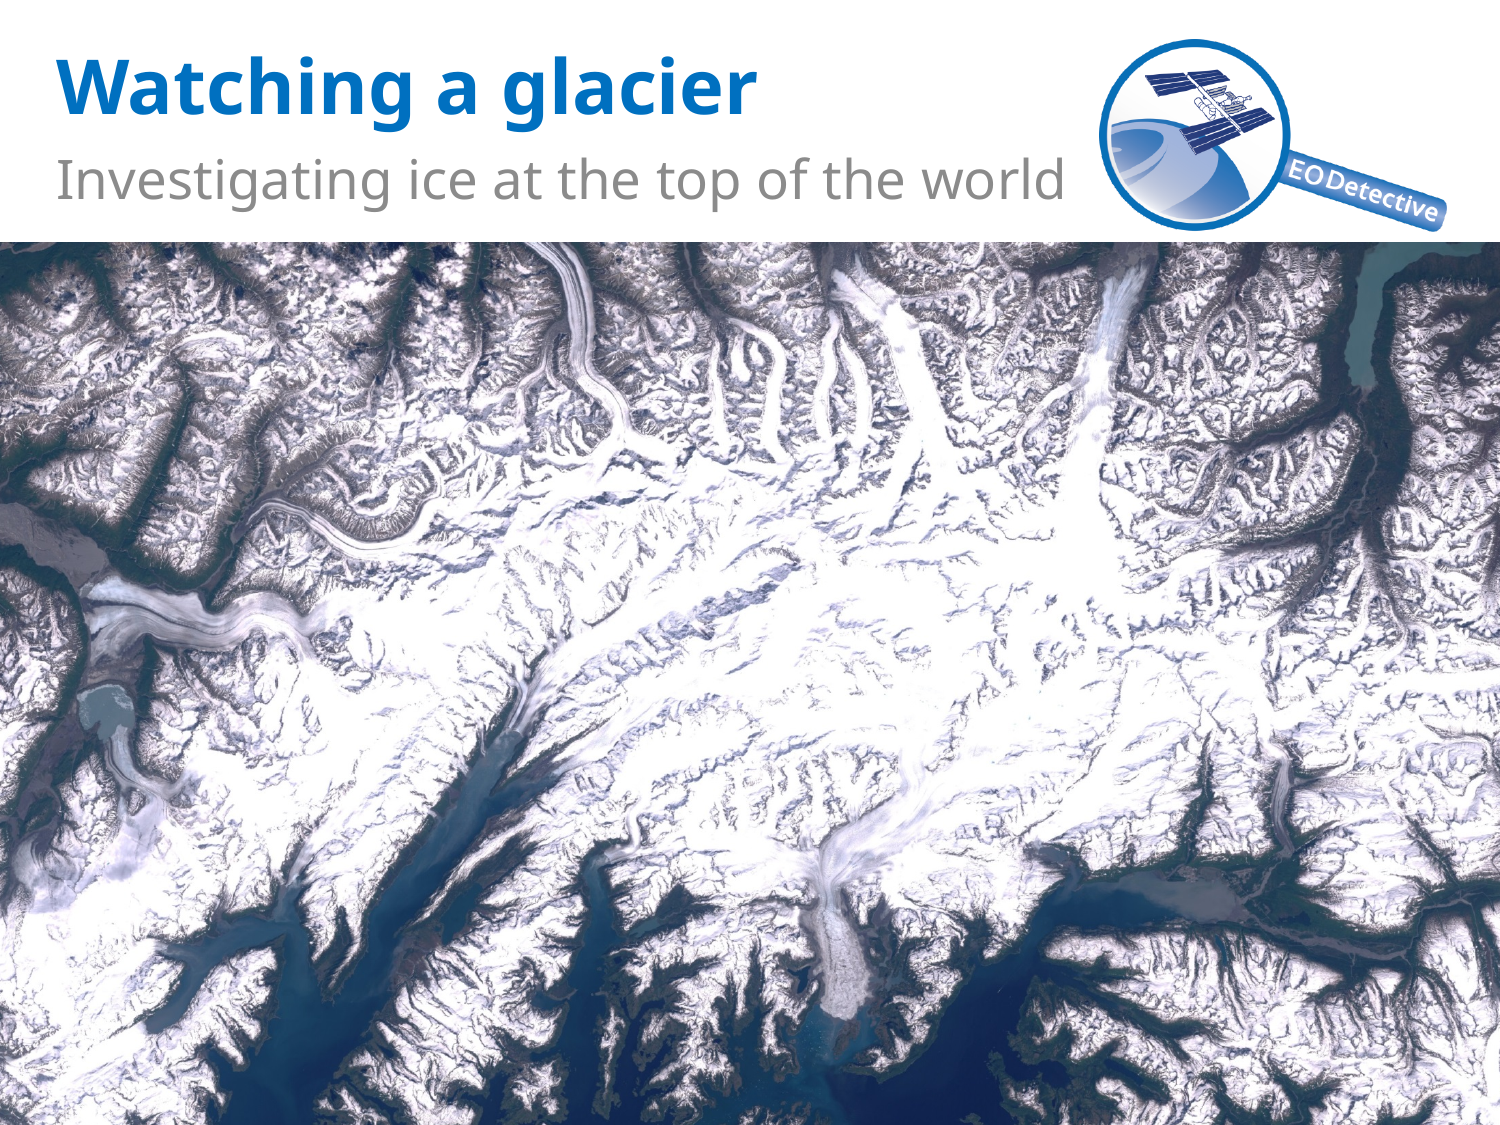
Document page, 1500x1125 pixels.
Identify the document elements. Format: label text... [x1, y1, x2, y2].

list Investigating ice at the top of the world [41, 137, 1317, 218]
picture [0, 241, 1500, 1125]
picture [1099, 39, 1447, 232]
title Watching a glacier [41, 30, 1317, 137]
